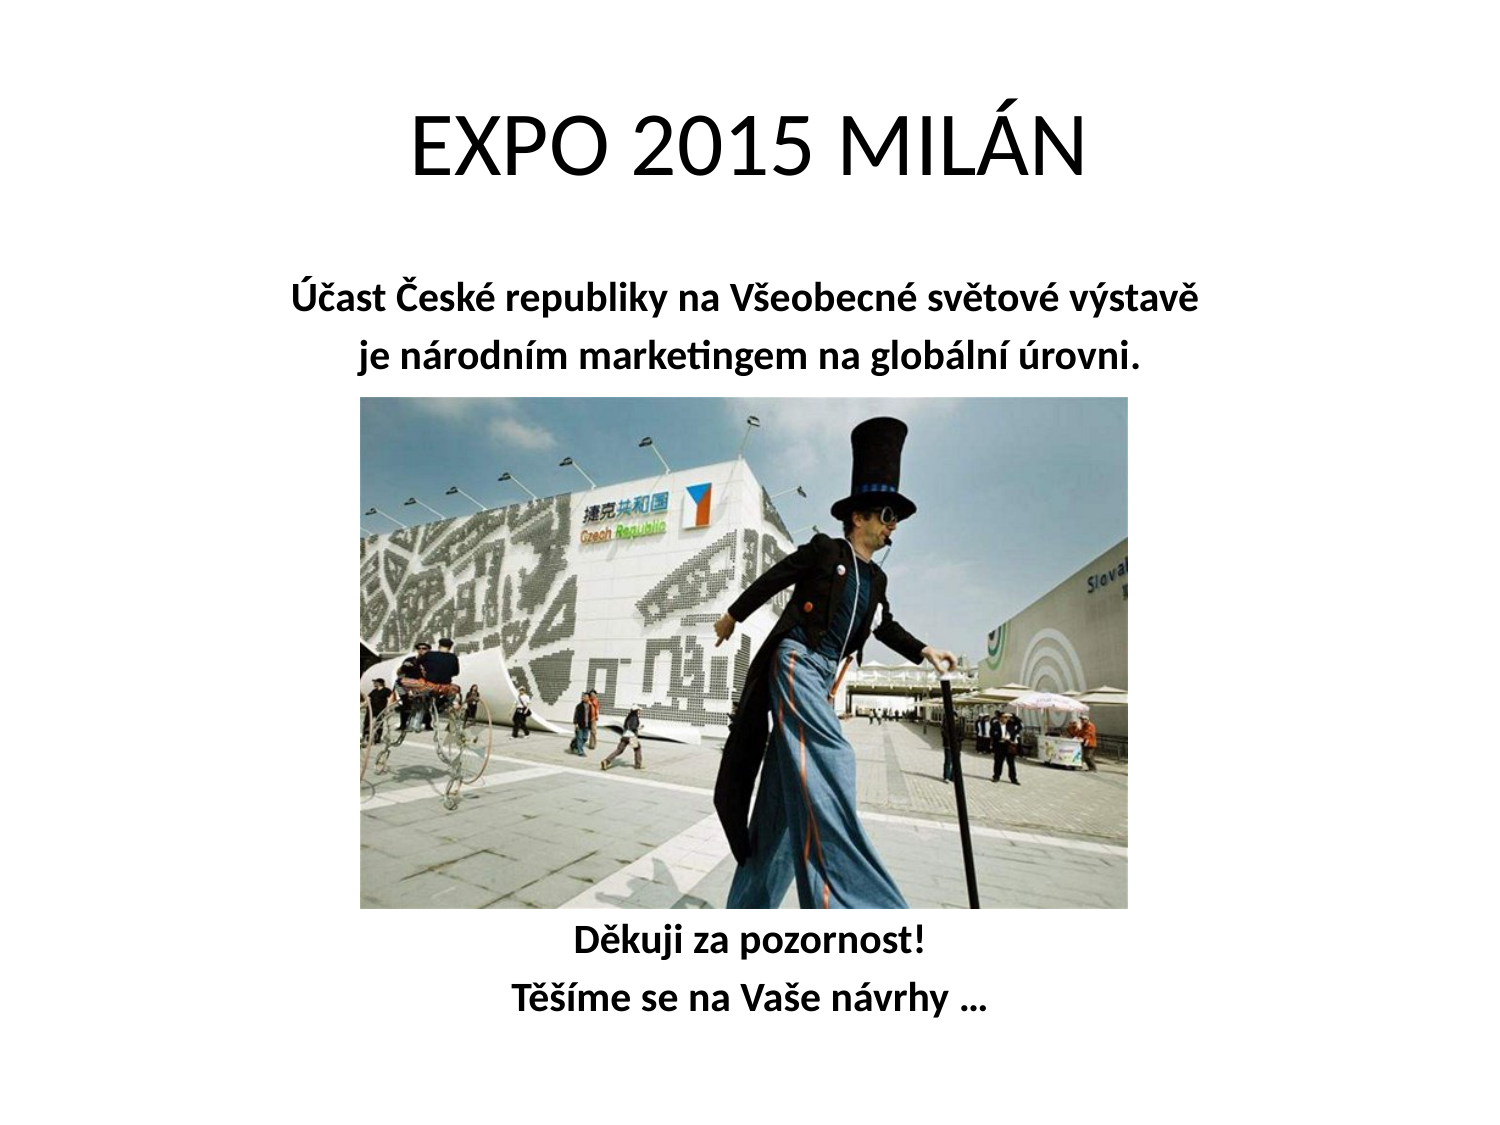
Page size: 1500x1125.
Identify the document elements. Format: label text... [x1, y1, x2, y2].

list Účast České republiky na Všeobecné světové výstavě je národním marketingem na globální úrovni. Děkuji za pozornost! Těšíme se na Vaše návrhy … [75, 262, 1425, 1059]
title EXPO 2015 MILÁN [75, 45, 1425, 233]
picture [359, 396, 1129, 910]
